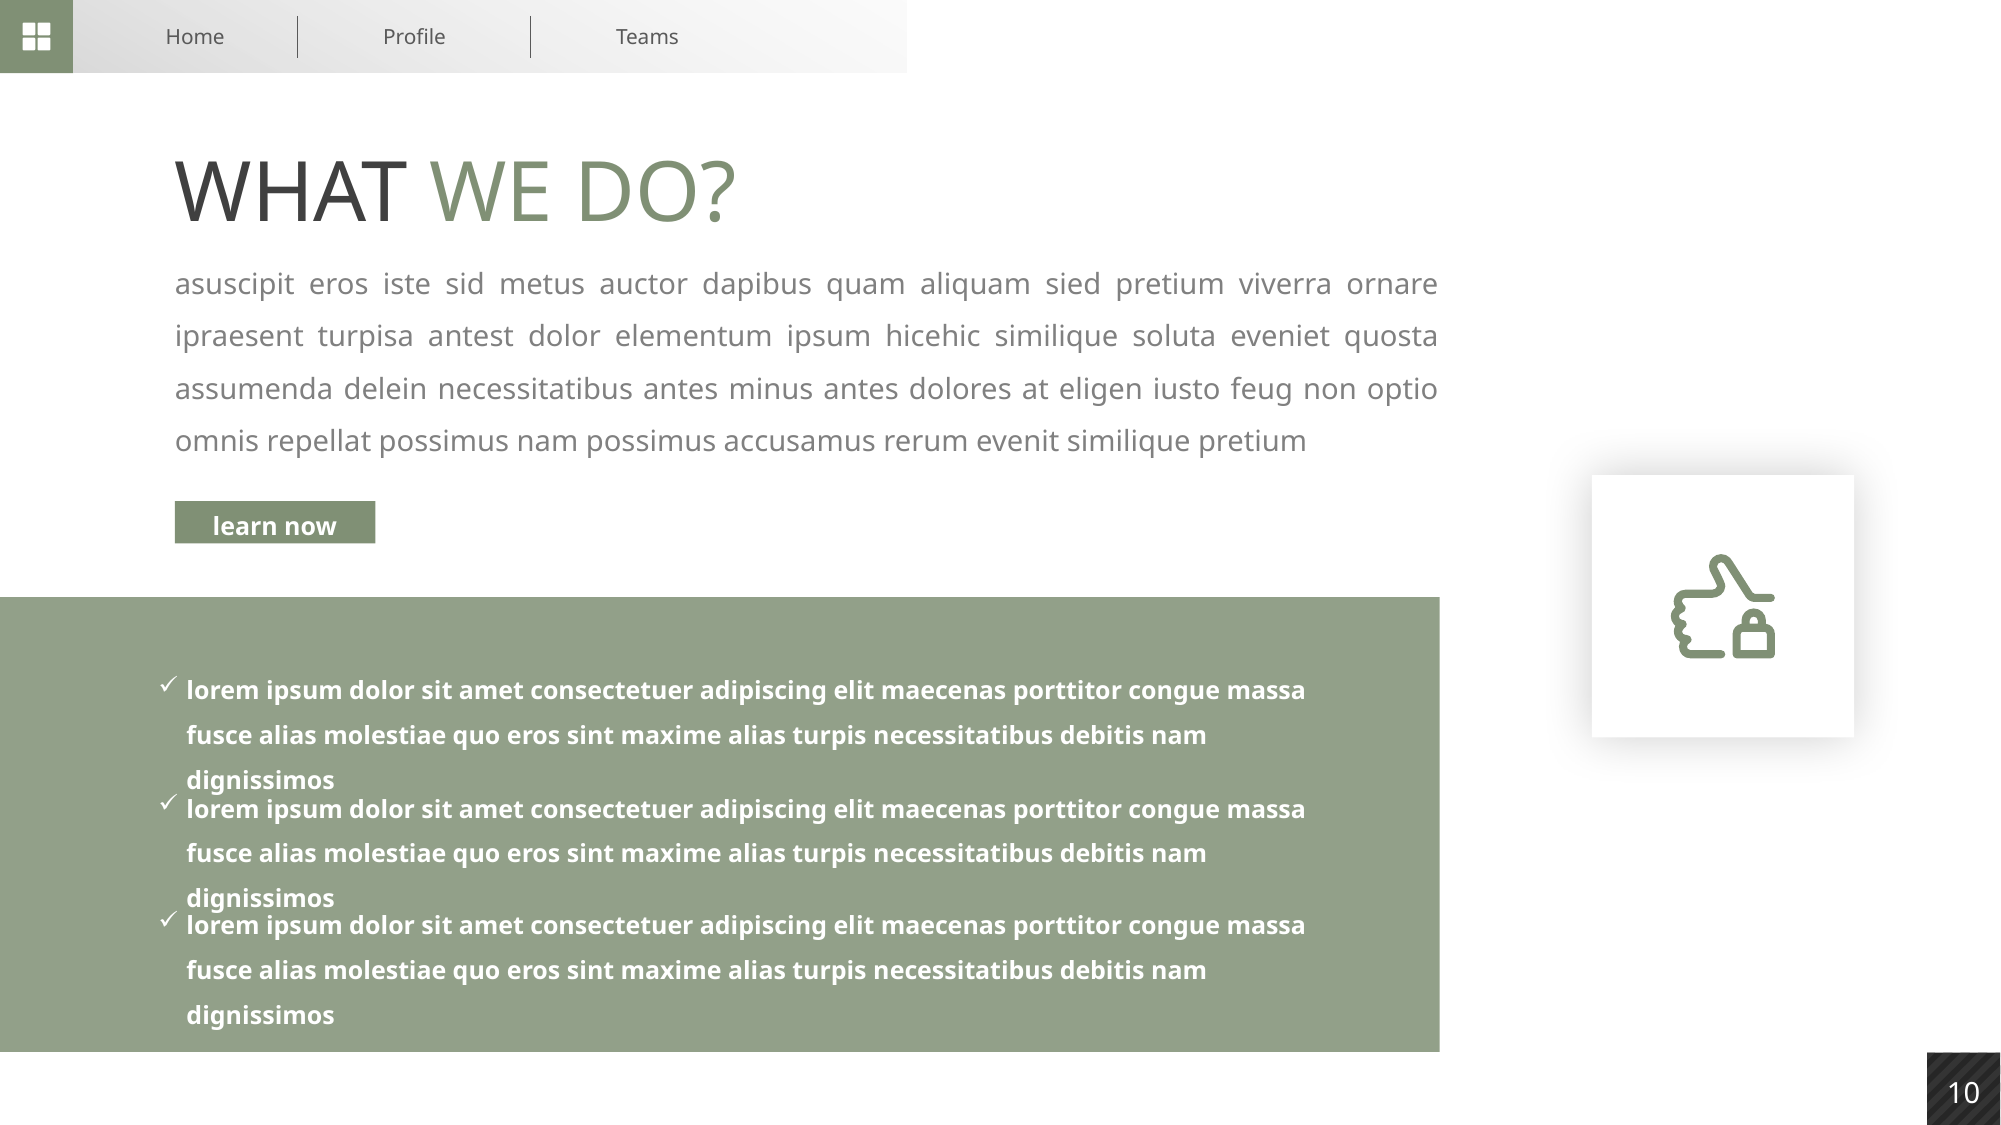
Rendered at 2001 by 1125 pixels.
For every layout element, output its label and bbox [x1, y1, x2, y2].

text_box [0, 0, 2001, 1125]
